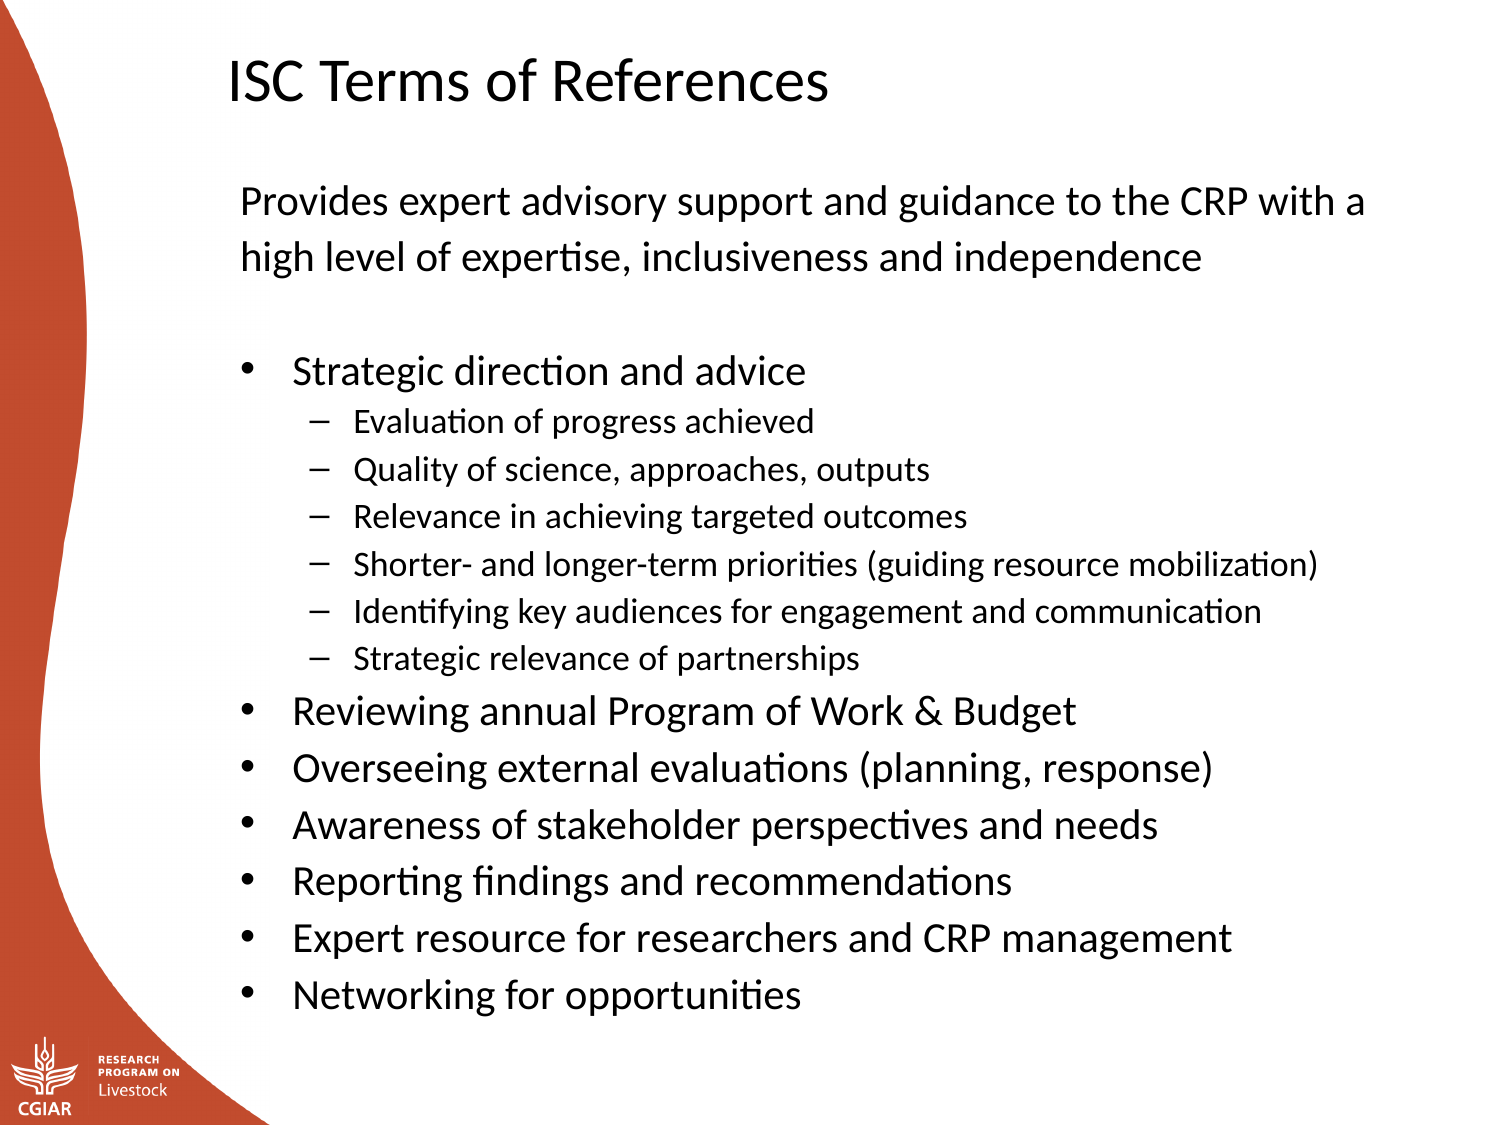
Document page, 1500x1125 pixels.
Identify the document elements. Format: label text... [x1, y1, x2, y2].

picture [0, 0, 270, 1125]
list ISC Terms of References [212, 31, 1450, 219]
list Provides expert advisory support and guidance to the CRP with a high level of expertise, inclusiveness and independence Strategic direction and advice Evaluation of progress achieved Quality of science, approaches, outputs Relevance in achieving targeted outcomes Shorter- and longer-term priorities (guiding resource mobilization) Identifying key audiences for engagement and communication Strategic relevance of partnerships Reviewing annual Program of Work & Budget Overseeing external evaluations (planning, response) Awareness of stakeholder perspectives and needs Reporting findings and recommendations Expert resource for researchers and CRP management Networking for opportunities [225, 159, 1450, 1026]
